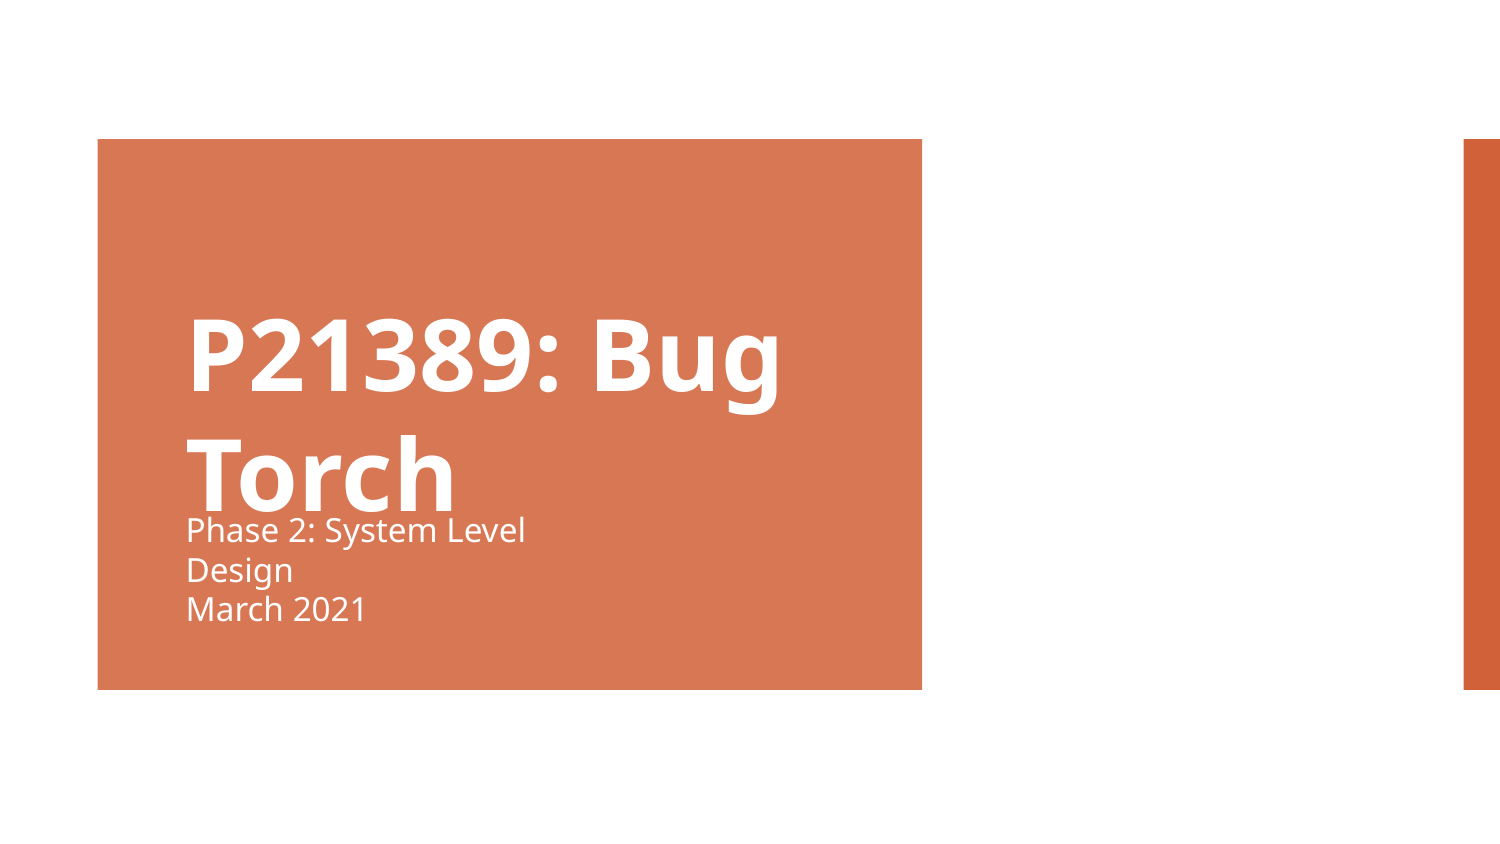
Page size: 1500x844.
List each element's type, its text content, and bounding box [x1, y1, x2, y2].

subtitle Phase 2: System Level Design March 2021 [170, 547, 632, 644]
text_box [97, 139, 923, 690]
title P21389: Bug Torch [170, 254, 924, 547]
text_box [1463, 139, 1500, 690]
